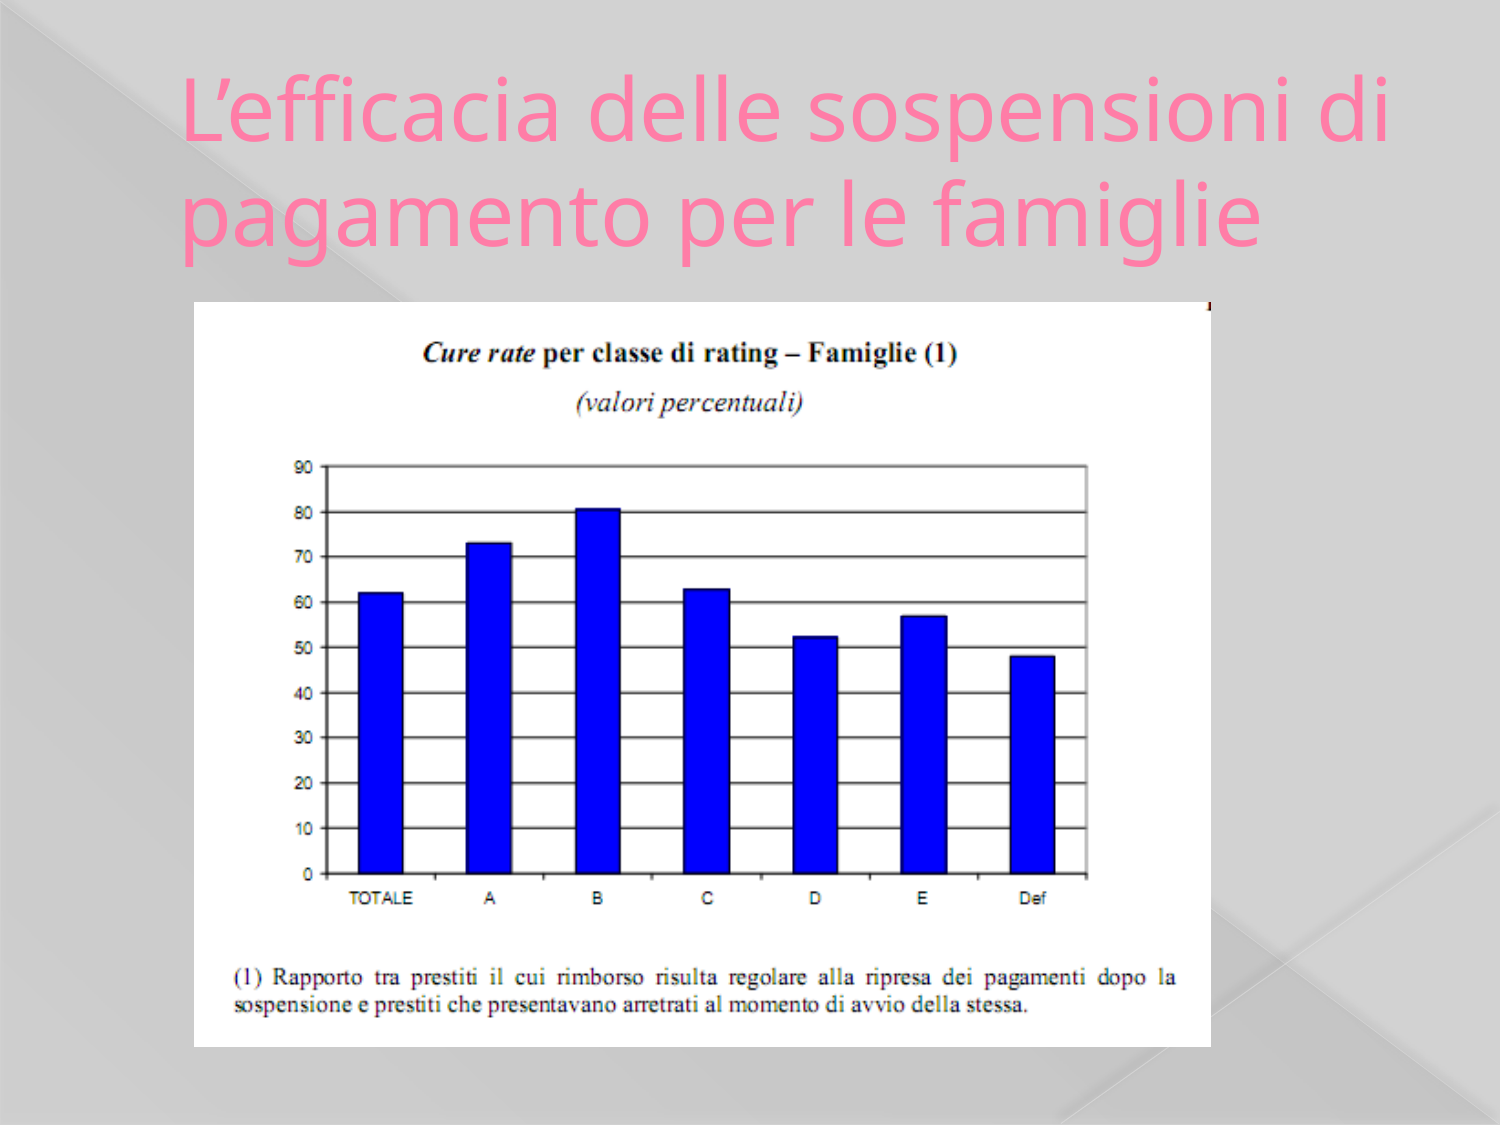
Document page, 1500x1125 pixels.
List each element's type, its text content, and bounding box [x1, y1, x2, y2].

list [194, 302, 1211, 1047]
title L’efficacia delle sospensioni di pagamento per le famiglie [75, 43, 1425, 274]
